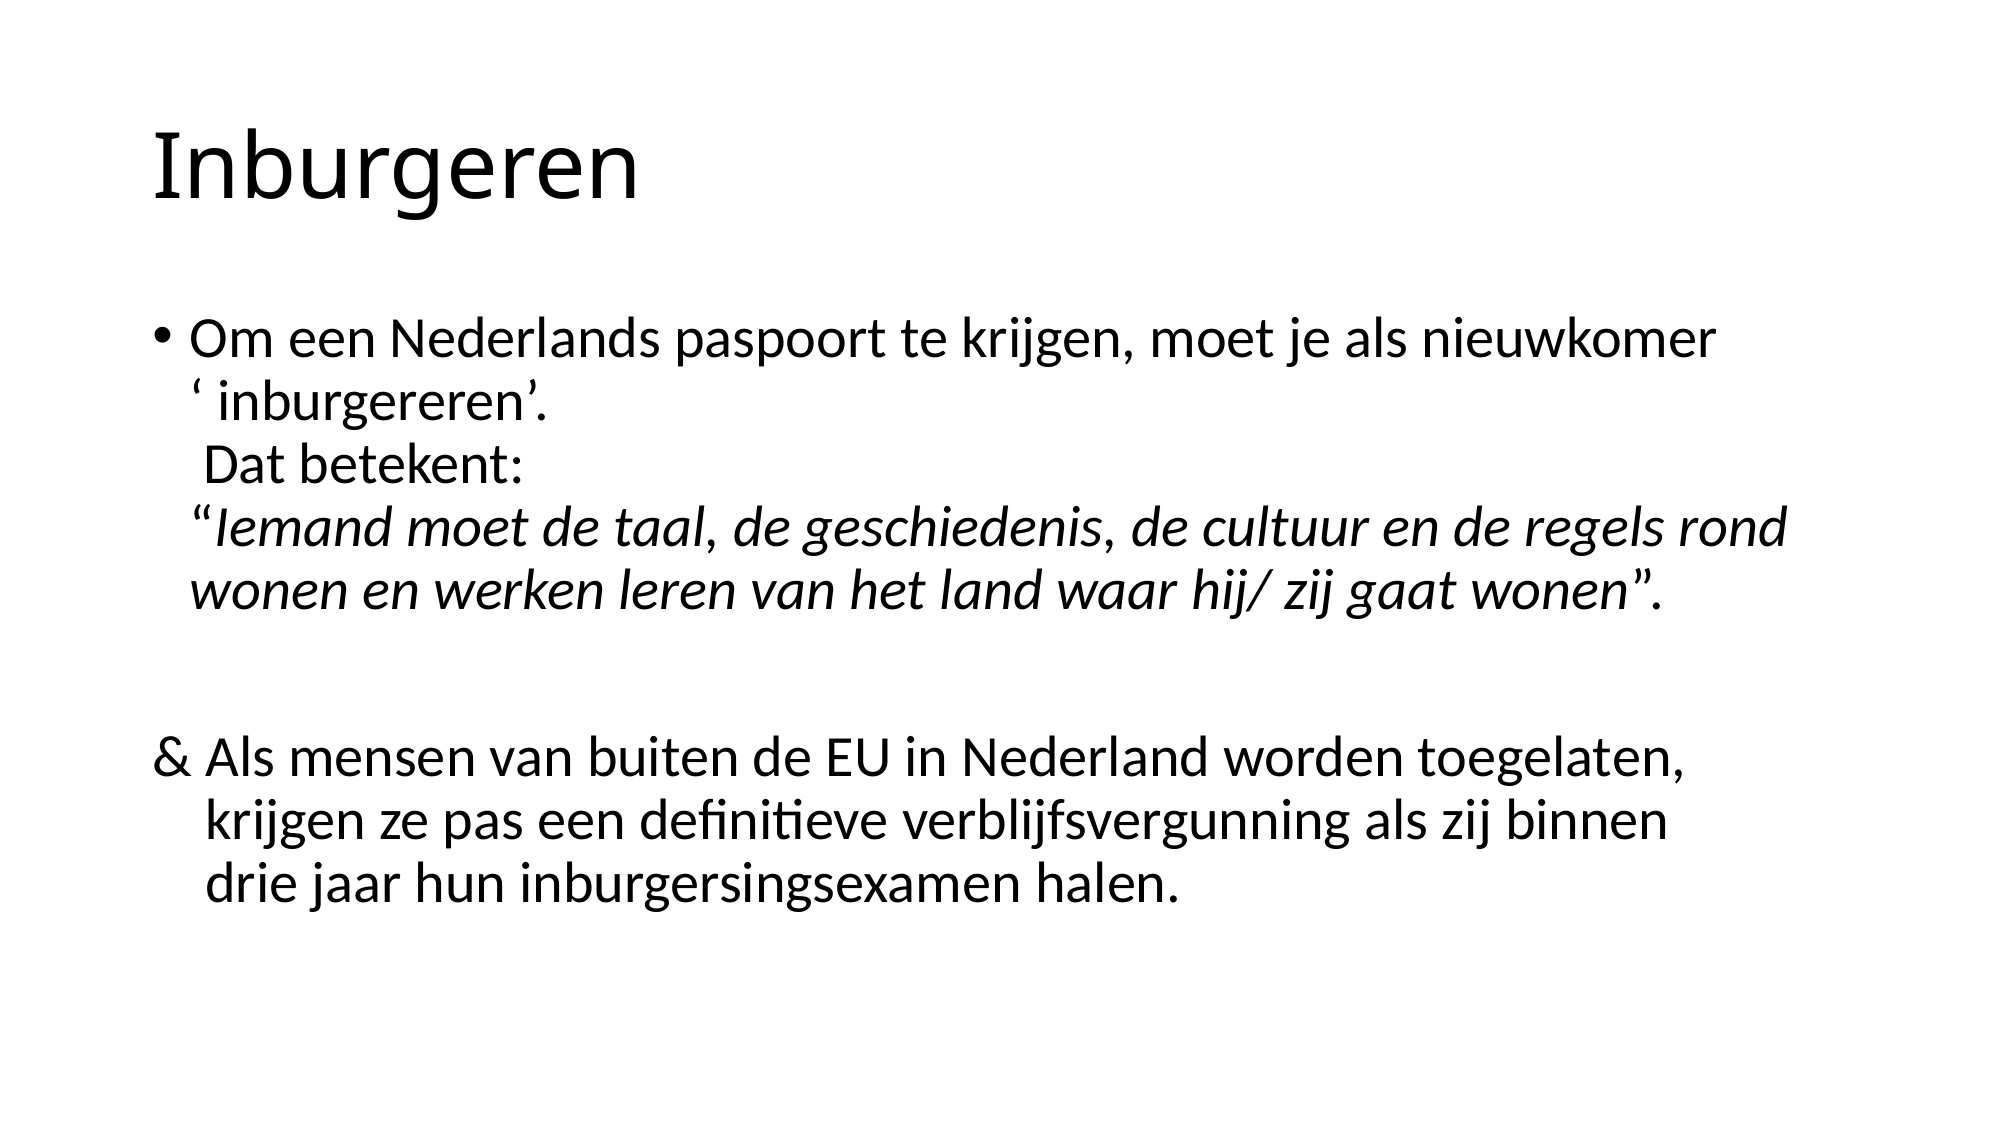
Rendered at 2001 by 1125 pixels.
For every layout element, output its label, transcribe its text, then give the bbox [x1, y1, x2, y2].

list Om een Nederlands paspoort te krijgen, moet je als nieuwkomer ‘ inburgereren’. Dat betekent: “Iemand moet de taal, de geschiedenis, de cultuur en de regels rond wonen en werken leren van het land waar hij/ zij gaat wonen”. & Als mensen van buiten de EU in Nederland worden toegelaten, krijgen ze pas een definitieve verblijfsvergunning als zij binnen drie jaar hun inburgersingsexamen halen. [137, 299, 1863, 1014]
title Inburgeren [137, 59, 1863, 278]
